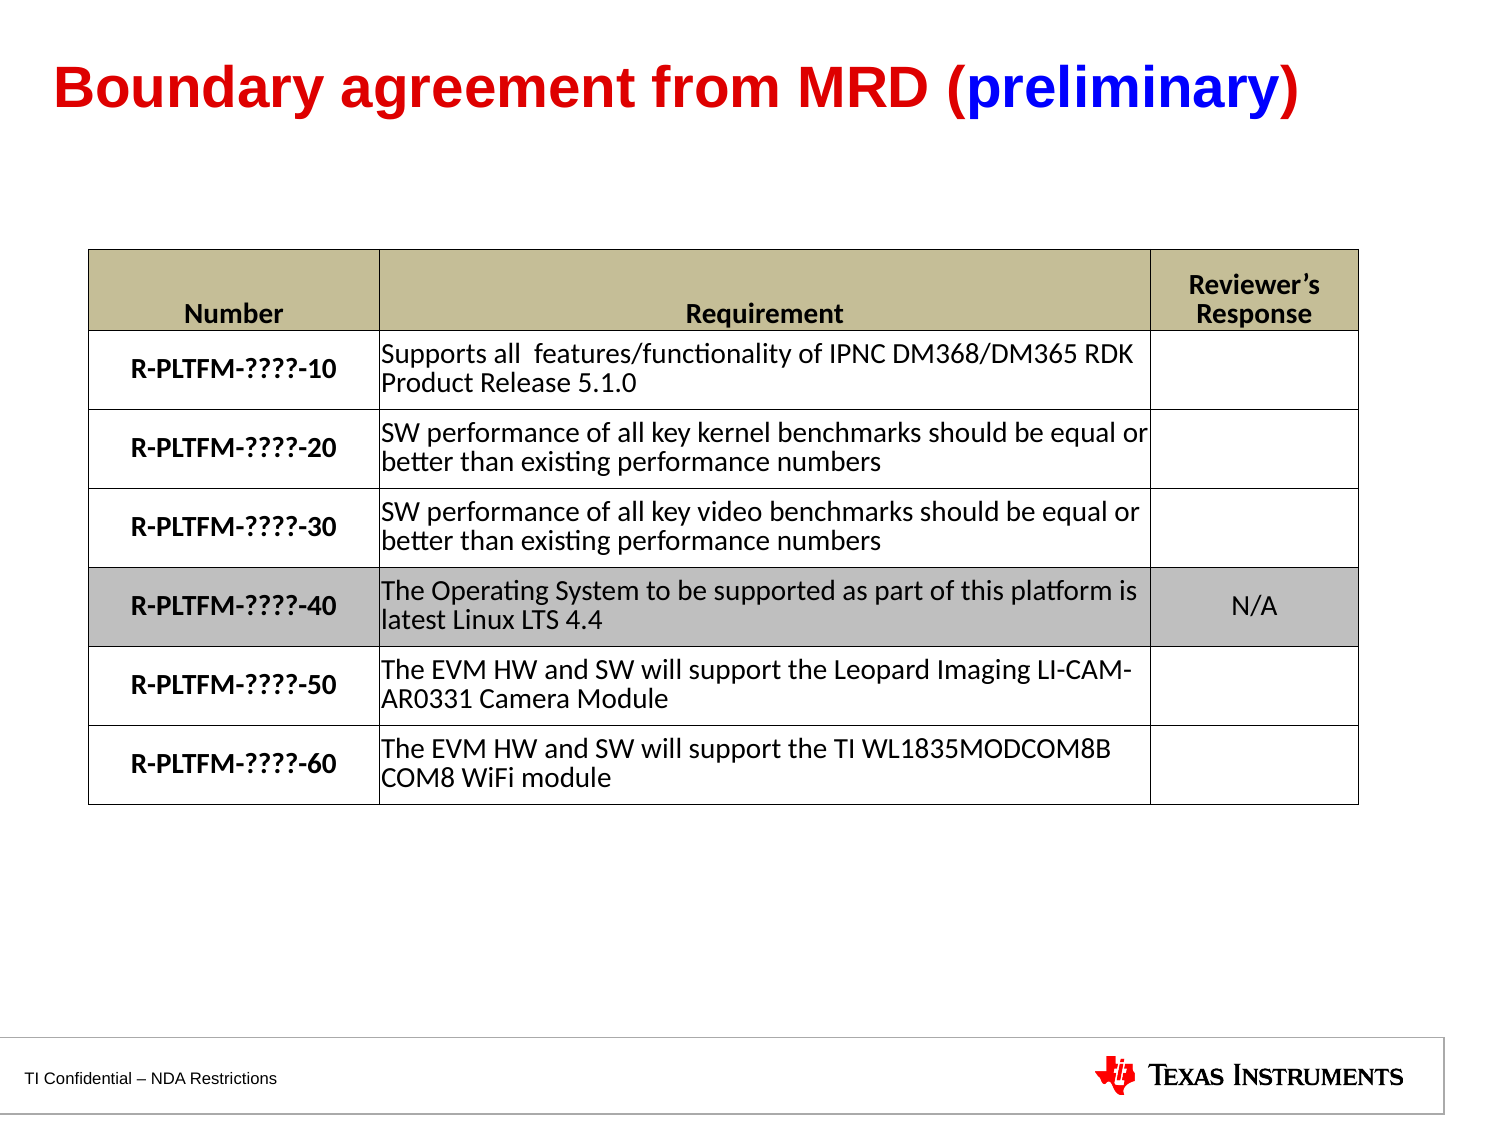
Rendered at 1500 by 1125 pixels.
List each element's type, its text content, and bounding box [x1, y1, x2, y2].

title Boundary agreement from MRD (preliminary) [37, 23, 1426, 158]
table_cell [1151, 726, 1358, 804]
table_cell SW performance of all key video benchmarks should be equal or better than existing performance numbers [380, 489, 1150, 567]
table_cell The Operating System to be supported as part of this platform is latest Linux LTS 4.4 [380, 568, 1150, 646]
table_cell R-PLTFM-????-50 [89, 647, 379, 725]
table_cell R-PLTFM-????-20 [89, 410, 379, 488]
table_cell R-PLTFM-????-60 [89, 726, 379, 804]
table_cell R-PLTFM-????-10 [89, 331, 379, 409]
table_cell R-PLTFM-????-40 [89, 568, 379, 646]
table_header Number [89, 250, 379, 330]
table_cell R-PLTFM-????-30 [89, 489, 379, 567]
table_header Requirement [380, 250, 1150, 330]
table_cell The EVM HW and SW will support the Leopard Imaging LI-CAM-AR0331 Camera Module [380, 647, 1150, 725]
picture [1095, 1056, 1403, 1095]
table_cell The EVM HW and SW will support the TI WL1835MODCOM8B COM8 WiFi module [380, 726, 1150, 804]
table_cell Supports all features/functionality of IPNC DM368/DM365 RDK Product Release 5.1.0 [380, 331, 1150, 409]
table_cell [1151, 410, 1358, 488]
table_cell [1151, 647, 1358, 725]
table_cell [1151, 331, 1358, 409]
table_cell [1151, 489, 1358, 567]
table_cell SW performance of all key kernel benchmarks should be equal or better than existing performance numbers [380, 410, 1150, 488]
table_header Reviewer’s Response [1151, 250, 1358, 330]
table_cell N/A [1151, 568, 1358, 646]
